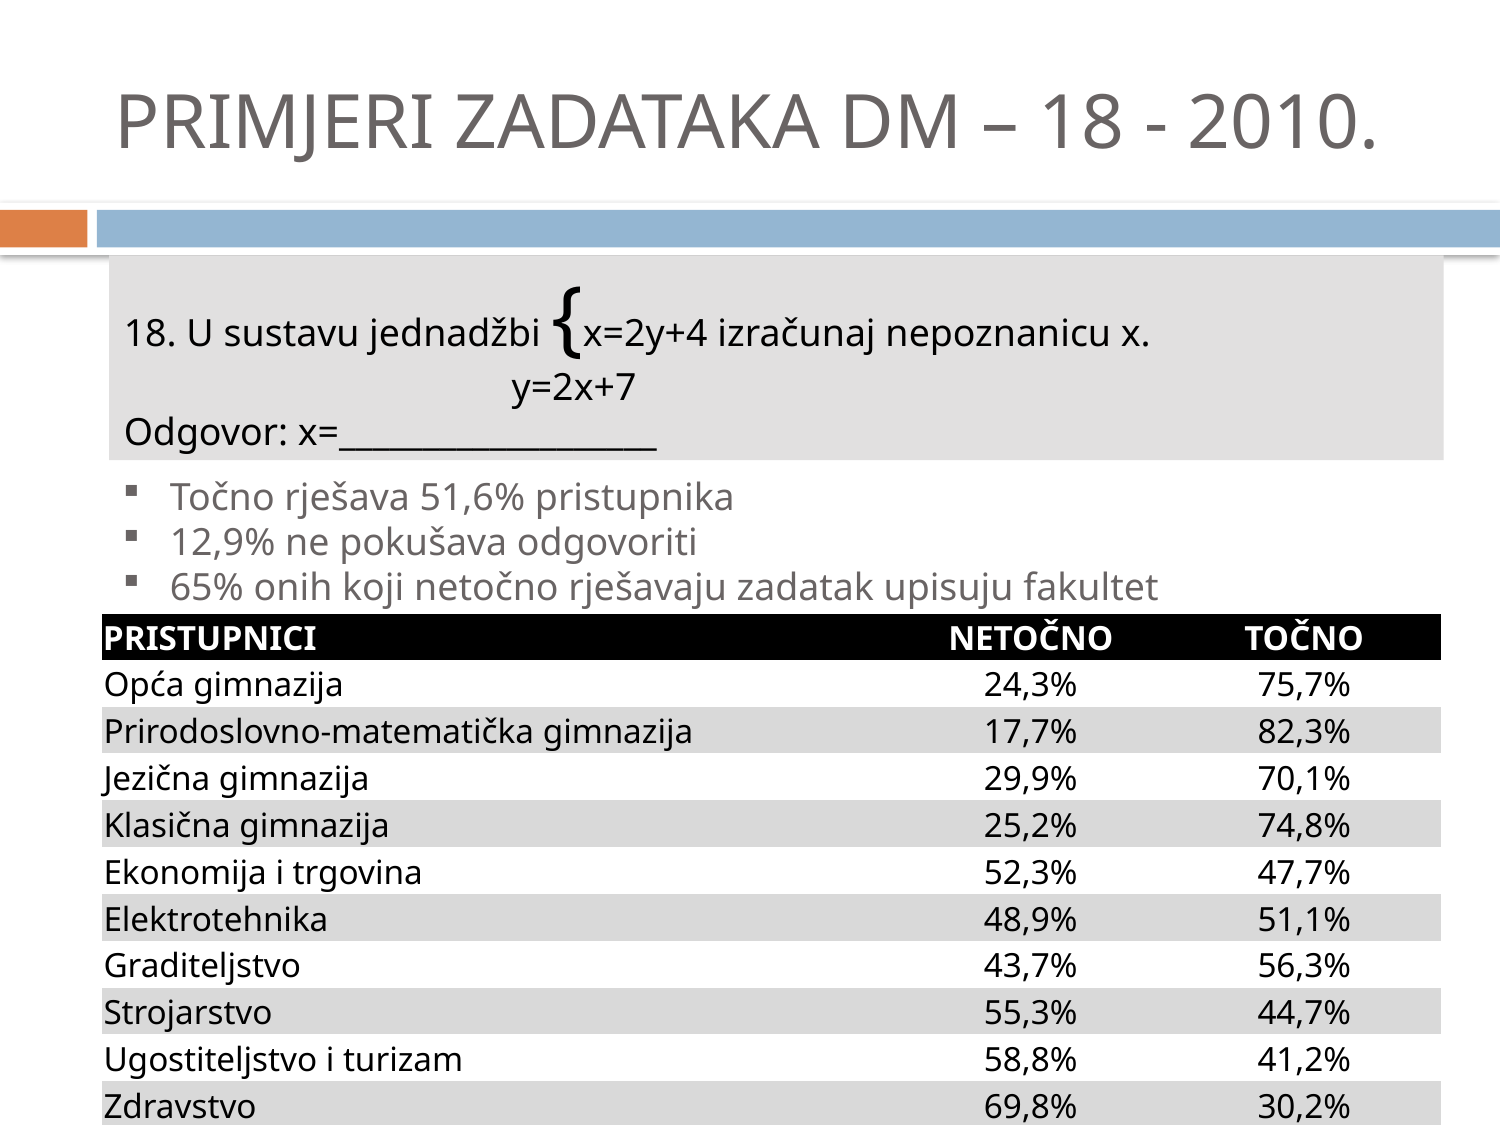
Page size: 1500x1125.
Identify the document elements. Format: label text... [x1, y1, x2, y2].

table_header NETOČNO [894, 616, 1168, 660]
table_header TOČNO [1168, 614, 1441, 660]
table_cell 24,3% [894, 660, 1168, 707]
table_cell 52,3% [894, 847, 1168, 894]
table_header PRISTUPNICI [102, 614, 894, 660]
title PRIMJERI ZADATAKA DM – 18 - 2010. [99, 37, 1438, 200]
table_cell 55,3% [894, 988, 1168, 1034]
table_cell 75,7% [1168, 660, 1441, 707]
table_cell Strojarstvo [102, 988, 894, 1034]
table_cell 41,2% [1168, 1034, 1441, 1081]
table_cell Ugostiteljstvo i turizam [102, 1034, 894, 1081]
table_cell 44,7% [1168, 988, 1441, 1034]
table_cell Ekonomija i trgovina [102, 847, 894, 894]
table_cell 25,2% [894, 800, 1168, 847]
table_cell Klasična gimnazija [102, 800, 894, 847]
table_cell 82,3% [1168, 707, 1441, 753]
table_cell Elektrotehnika [102, 894, 894, 941]
table_cell 48,9% [894, 894, 1168, 941]
table_cell 30,2% [1168, 1081, 1441, 1125]
table_cell 43,7% [894, 941, 1168, 988]
table_cell Graditeljstvo [102, 941, 894, 988]
table_cell 17,7% [894, 707, 1168, 753]
text_box 18. U sustavu jednadžbi {x=2y+4 izračunaj nepoznanicu x. y=2x+7 Odgovor: x=___________________ [109, 255, 1444, 461]
table_cell 70,1% [1168, 753, 1441, 800]
table_cell 74,8% [1168, 800, 1441, 847]
table_cell 47,7% [1168, 847, 1441, 894]
text_box Točno rješava 51,6% pristupnika 12,9% ne pokušava odgovoriti 65% onih koji netočno rješavaju zadatak upisuju fakultet [108, 465, 1399, 616]
table_cell 69,8% [894, 1081, 1168, 1125]
table_cell Opća gimnazija [102, 660, 894, 707]
table_cell Zdravstvo [102, 1081, 894, 1125]
table_cell Prirodoslovno-matematička gimnazija [102, 707, 894, 753]
table_cell 58,8% [894, 1034, 1168, 1081]
table_cell Jezična gimnazija [102, 753, 894, 800]
table_cell 56,3% [1168, 941, 1441, 988]
table_cell 51,1% [1168, 894, 1441, 941]
table_cell 29,9% [894, 753, 1168, 800]
